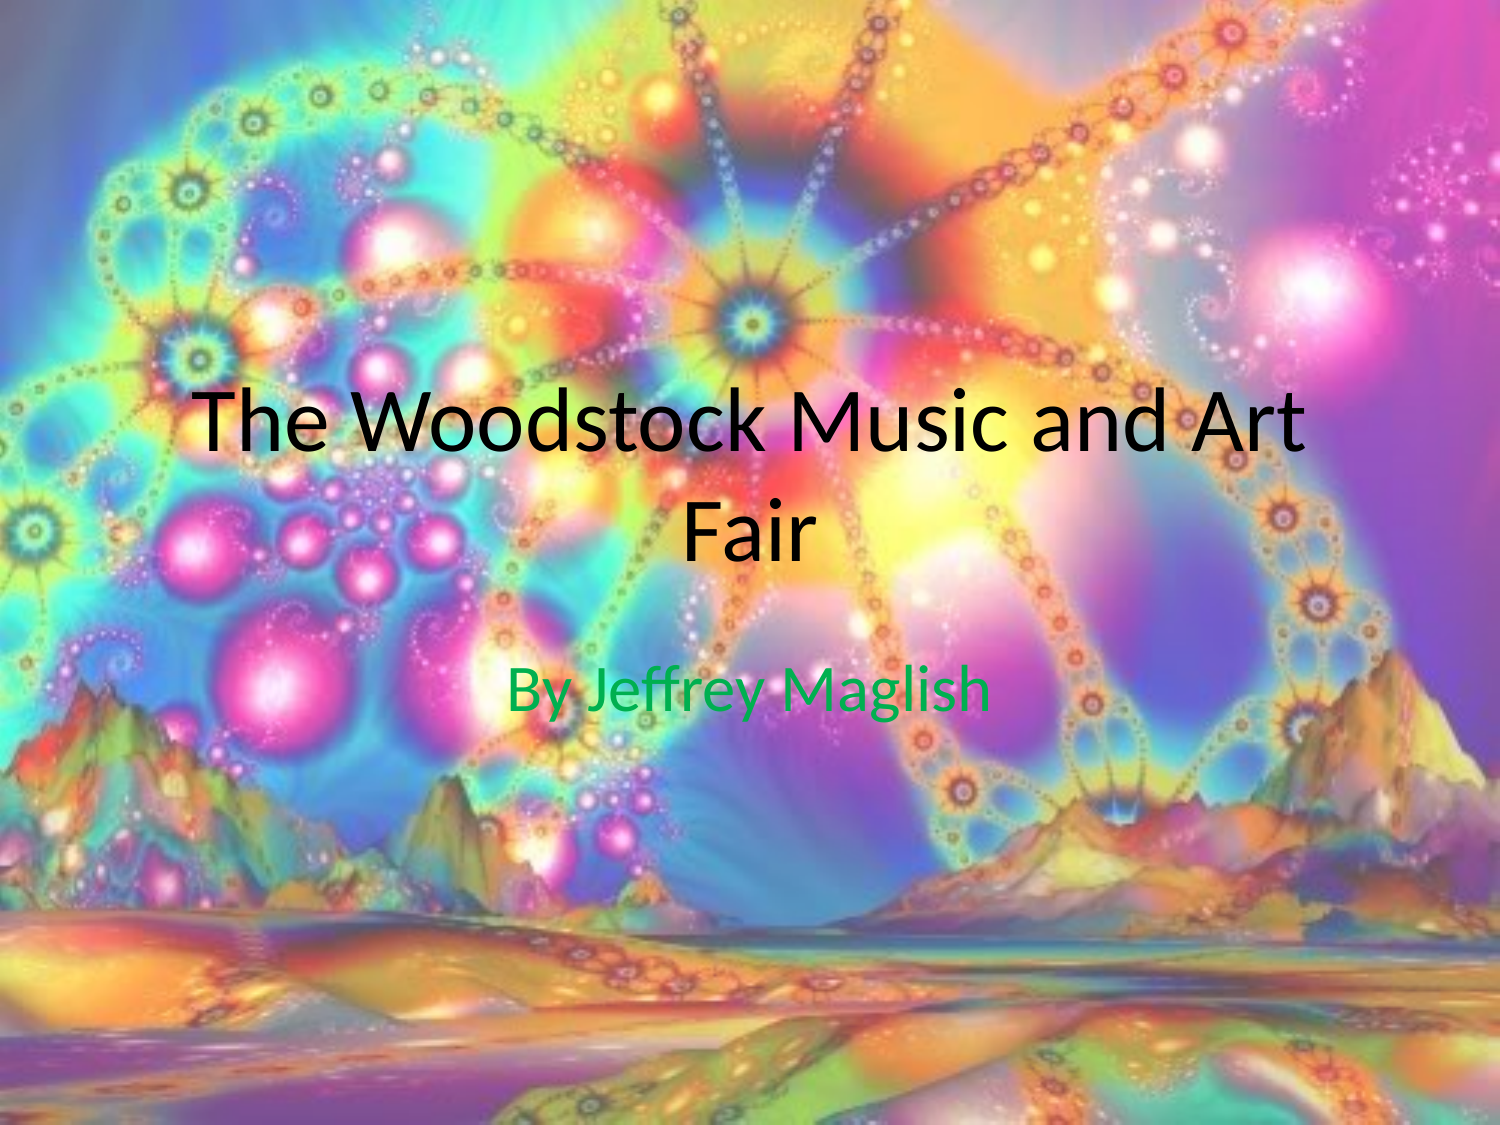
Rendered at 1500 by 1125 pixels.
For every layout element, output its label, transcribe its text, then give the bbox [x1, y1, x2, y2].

subtitle By Jeffrey Maglish [225, 637, 1275, 925]
title The Woodstock Music and Art Fair [112, 349, 1388, 591]
